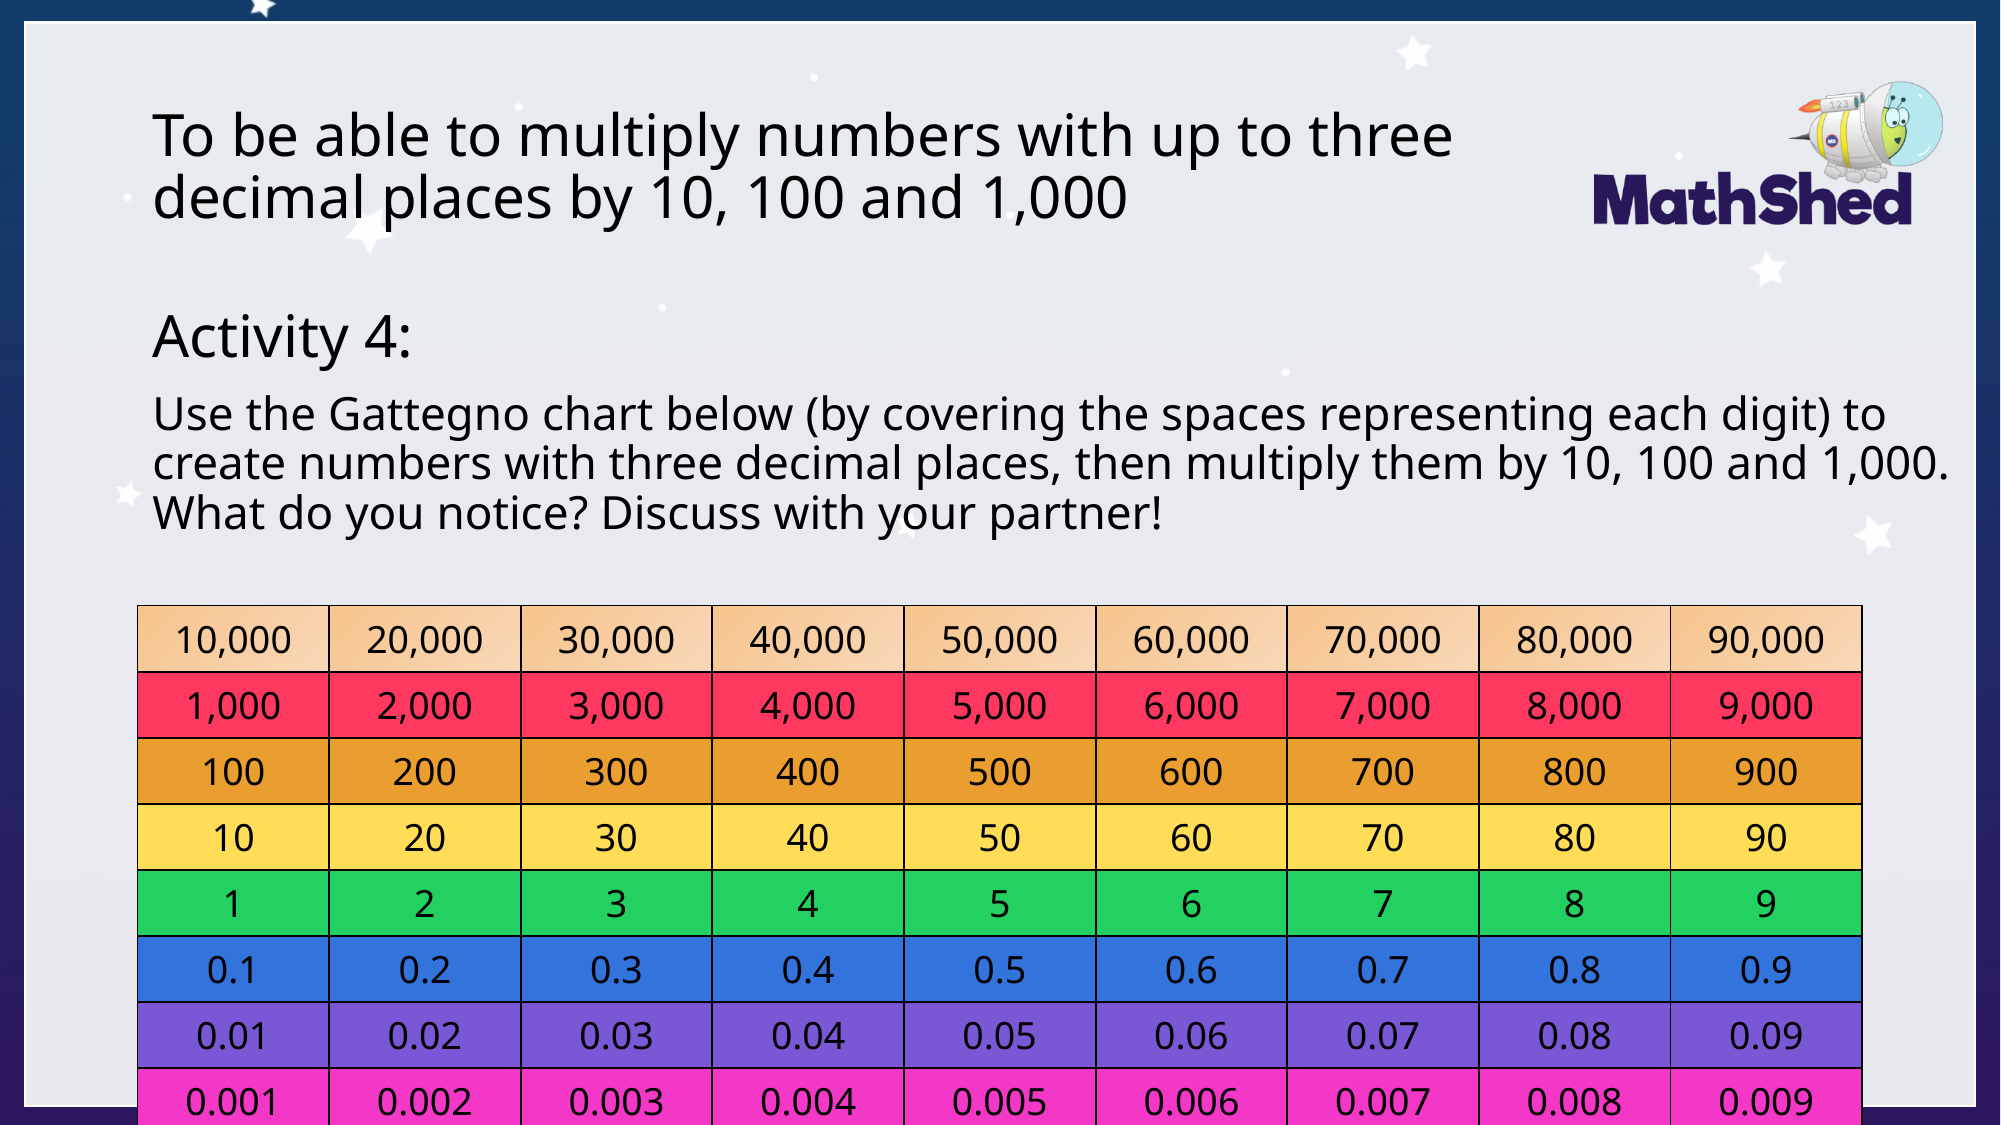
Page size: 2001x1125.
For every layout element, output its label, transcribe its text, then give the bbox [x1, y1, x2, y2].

table_cell 10 [138, 805, 328, 869]
table_cell 5,000 [905, 673, 1095, 737]
table_cell 700 [1288, 739, 1478, 803]
table_cell 4,000 [713, 673, 903, 737]
picture [0, 0, 2001, 1125]
table_header 40,000 [713, 606, 903, 671]
table_cell 6 [1097, 871, 1286, 935]
table_cell 60 [1097, 805, 1286, 869]
table_cell 9 [1671, 871, 1861, 935]
table_cell 2 [330, 871, 520, 935]
table_cell 900 [1671, 739, 1861, 803]
table_cell 0.009 [1671, 1069, 1861, 1125]
table_cell 0.006 [1097, 1069, 1286, 1125]
table_cell 0.007 [1288, 1069, 1478, 1125]
table_header 20,000 [330, 606, 520, 671]
table_cell 0.3 [522, 937, 711, 1001]
table_cell 0.6 [1097, 937, 1286, 1001]
table_cell 0.5 [905, 937, 1095, 1001]
table_cell 0.2 [330, 937, 520, 1001]
table_cell 5 [905, 871, 1095, 935]
table_cell 600 [1097, 739, 1286, 803]
table_cell 50 [905, 805, 1095, 869]
table_cell 0.06 [1097, 1003, 1286, 1067]
list Activity 4: Use the Gattegno chart below (by covering the spaces representing each digit) to create numbers with three decimal places, then multiply them by 10, 100 and 1,000. What do you notice? Discuss with your partner! [137, 299, 1970, 1014]
table_cell 400 [713, 739, 903, 803]
table_cell 300 [522, 739, 711, 803]
table_cell 0.008 [1480, 1069, 1670, 1125]
table_cell 0.002 [330, 1069, 520, 1125]
text_box [1496, 387, 1648, 540]
table_cell 0.08 [1480, 1003, 1670, 1067]
table_cell 0.9 [1671, 937, 1861, 1001]
table_cell 0.03 [522, 1003, 711, 1067]
table_cell 80 [1480, 805, 1670, 869]
table_cell 7 [1288, 871, 1478, 935]
table_cell 70 [1288, 805, 1478, 869]
table_cell 1 [138, 871, 328, 935]
table_cell 6,000 [1097, 673, 1286, 737]
table_header 30,000 [522, 606, 711, 671]
table_cell 0.07 [1288, 1003, 1478, 1067]
table_cell 3 [522, 871, 711, 935]
table_cell 40 [713, 805, 903, 869]
table_cell 0.003 [522, 1069, 711, 1125]
table_cell 8,000 [1480, 673, 1670, 737]
table_cell 1,000 [138, 673, 328, 737]
table_header 50,000 [905, 606, 1095, 671]
table_cell 9,000 [1671, 673, 1861, 737]
table_cell 0.05 [905, 1003, 1095, 1067]
table_cell 0.04 [713, 1003, 903, 1067]
table_cell 0.001 [138, 1069, 328, 1125]
title To be able to multiply numbers with up to three decimal places by 10, 100 and 1,000 [137, 59, 1578, 278]
table_header 90,000 [1671, 606, 1861, 671]
table_cell 0.4 [713, 937, 903, 1001]
table_cell 20 [330, 805, 520, 869]
table_cell 0.01 [138, 1003, 328, 1067]
table_cell 4 [713, 871, 903, 935]
table_cell 0.005 [905, 1069, 1095, 1125]
table_cell 0.1 [138, 937, 328, 1001]
table_cell 200 [330, 739, 520, 803]
table_header 80,000 [1480, 606, 1670, 671]
table_cell 100 [138, 739, 328, 803]
table_cell 0.7 [1288, 937, 1478, 1001]
table_cell 500 [905, 739, 1095, 803]
table_header 60,000 [1097, 606, 1286, 671]
table_cell 0.02 [330, 1003, 520, 1067]
table_cell 0.004 [713, 1069, 903, 1125]
table_cell 30 [522, 805, 711, 869]
table_cell 7,000 [1288, 673, 1478, 737]
table_cell 90 [1671, 805, 1861, 869]
table_cell 3,000 [522, 673, 711, 737]
table_cell 0.09 [1671, 1003, 1861, 1067]
picture [1594, 58, 1949, 225]
table_header 70,000 [1288, 606, 1478, 671]
table_cell 0.8 [1480, 937, 1670, 1001]
table_cell 8 [1480, 871, 1670, 935]
table_cell 800 [1480, 739, 1670, 803]
table_cell 2,000 [330, 673, 520, 737]
table_header 10,000 [138, 606, 328, 671]
